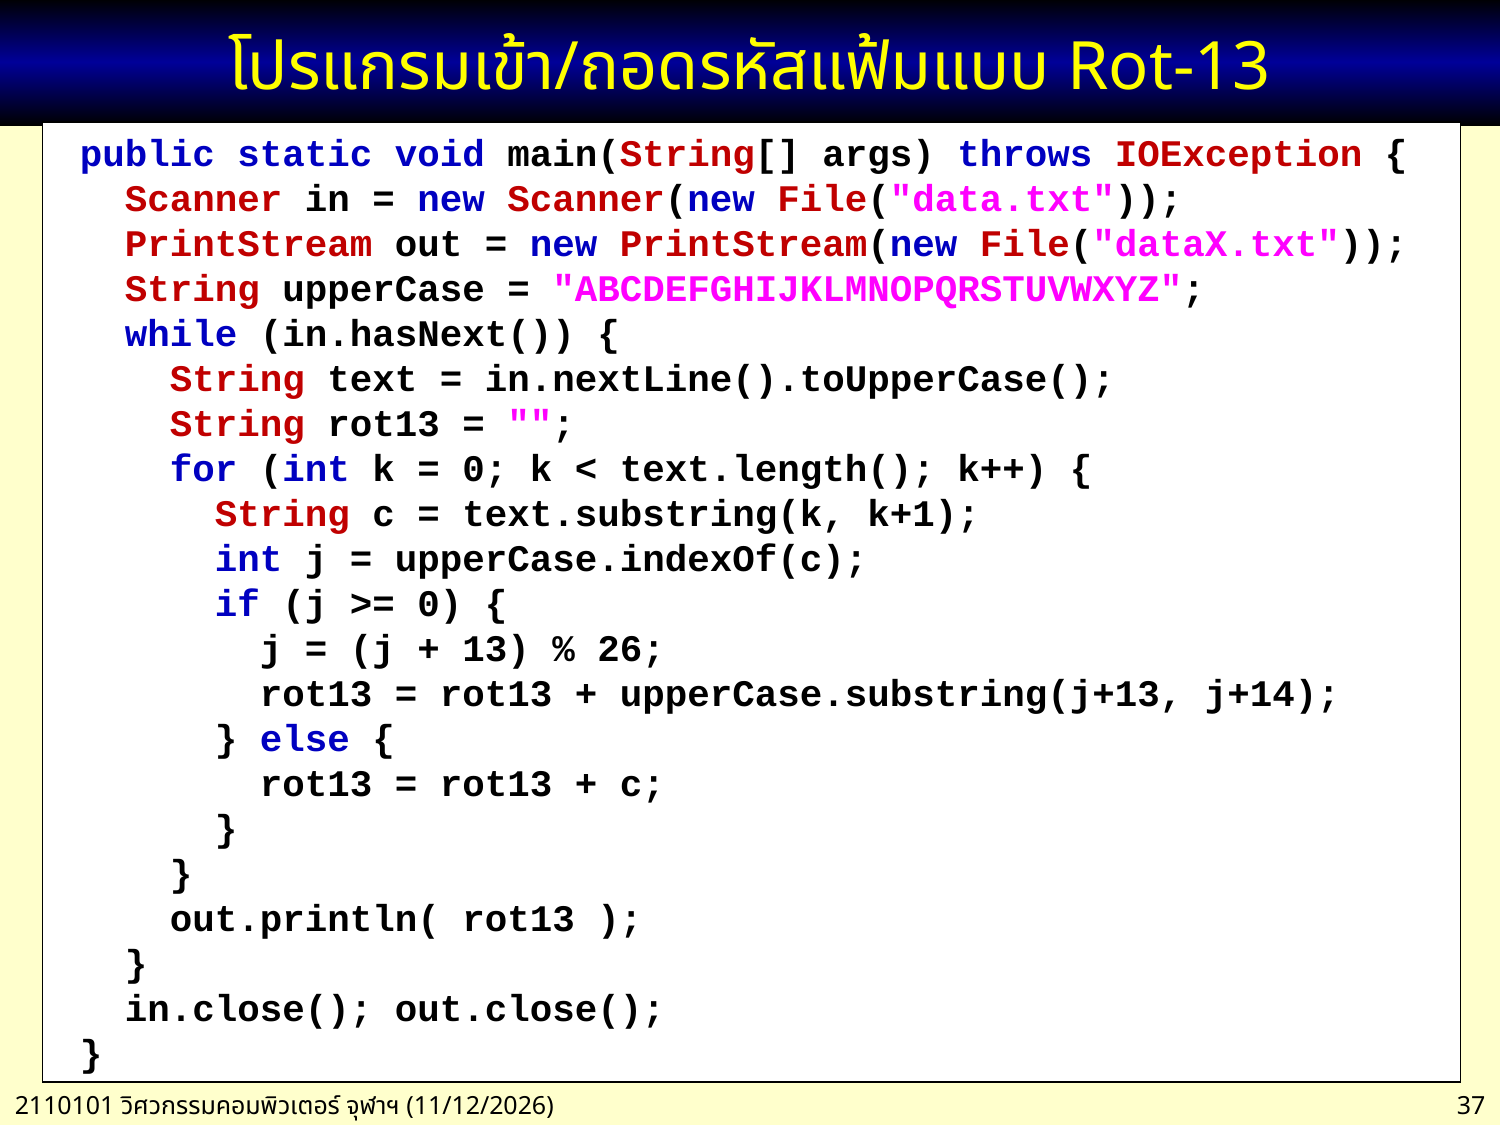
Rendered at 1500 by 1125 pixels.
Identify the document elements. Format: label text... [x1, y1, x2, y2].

title โปรแกรมเข้า/ถอดรหัสแฟ้มแบบ Rot-13 [0, 0, 1500, 126]
text_box public static void main(String[] args) throws IOException { Scanner in = new Scanner(new File("data.txt")); PrintStream out = new PrintStream(new File("dataX.txt")); String upperCase = "ABCDEFGHIJKLMNOPQRSTUVWXYZ"; while (in.hasNext()) { String text = in.nextLine().toUpperCase(); String rot13 = ""; for (int k = 0; k < text.length(); k++) { String c = text.substring(k, k+1); int j = upperCase.indexOf(c); if (j >= 0) { j = (j + 13) % 26; rot13 = rot13 + upperCase.substring(j+13, j+14); } else { rot13 = rot13 + c; } } out.println( rot13 ); } in.close(); out.close(); } [42, 122, 1461, 1082]
